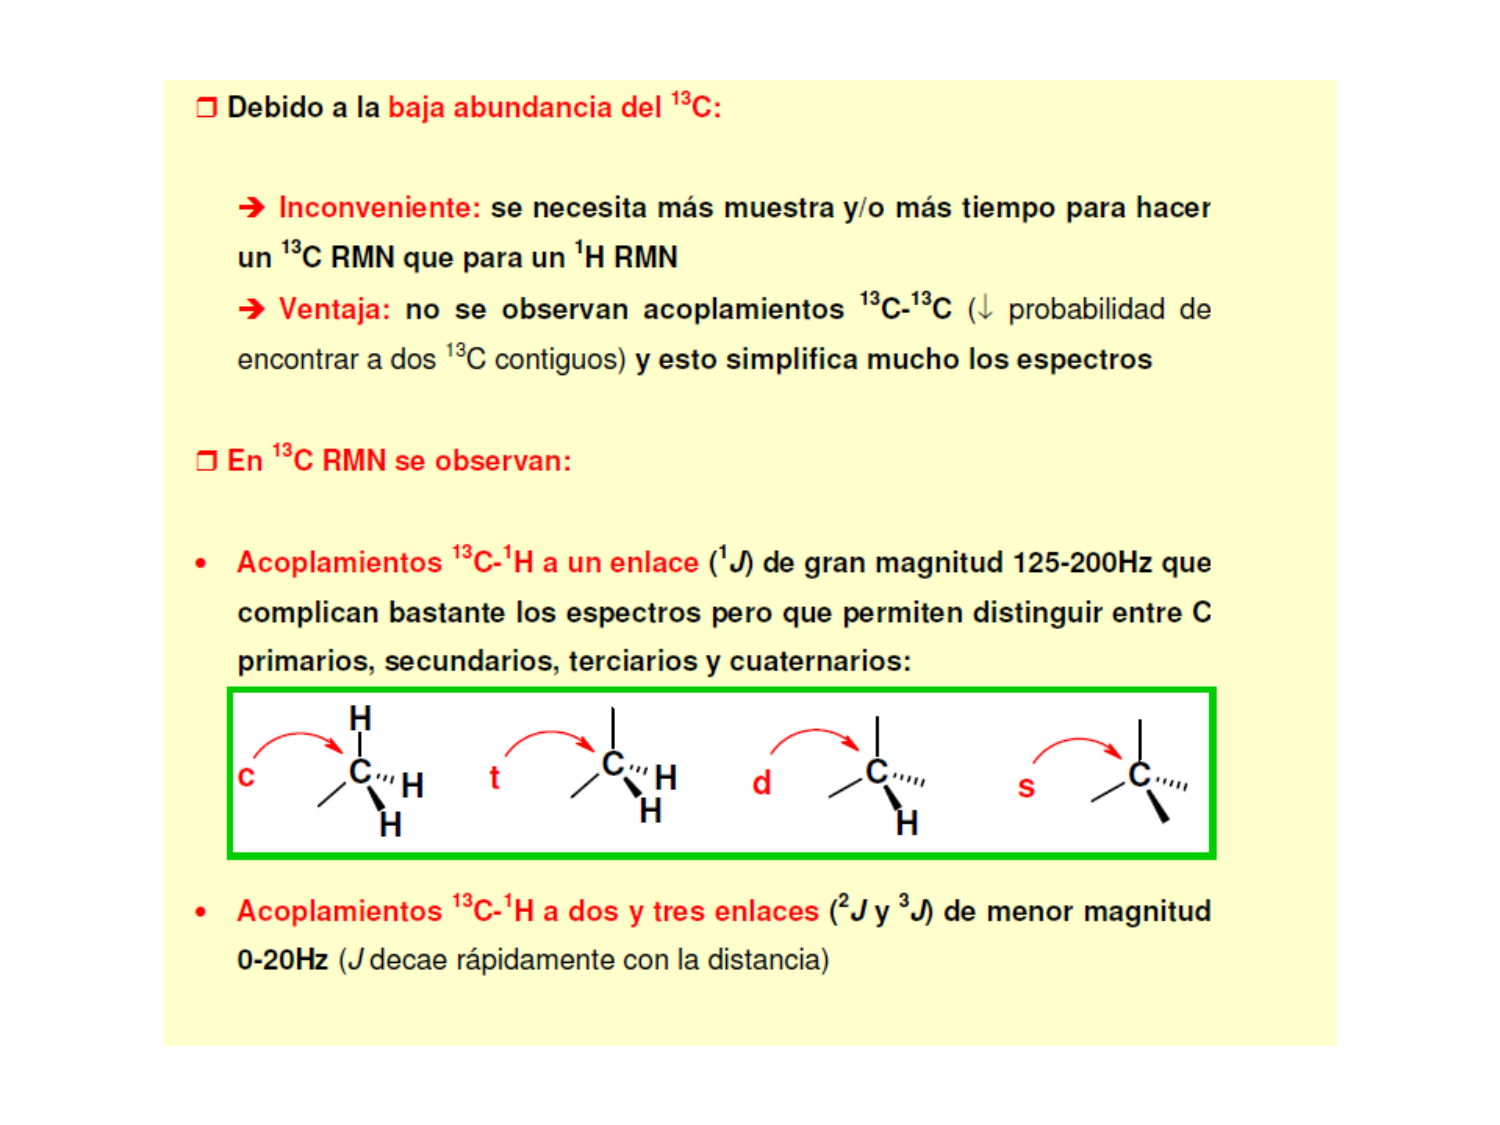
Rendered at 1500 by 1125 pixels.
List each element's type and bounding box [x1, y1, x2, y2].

picture [162, 79, 1337, 1047]
